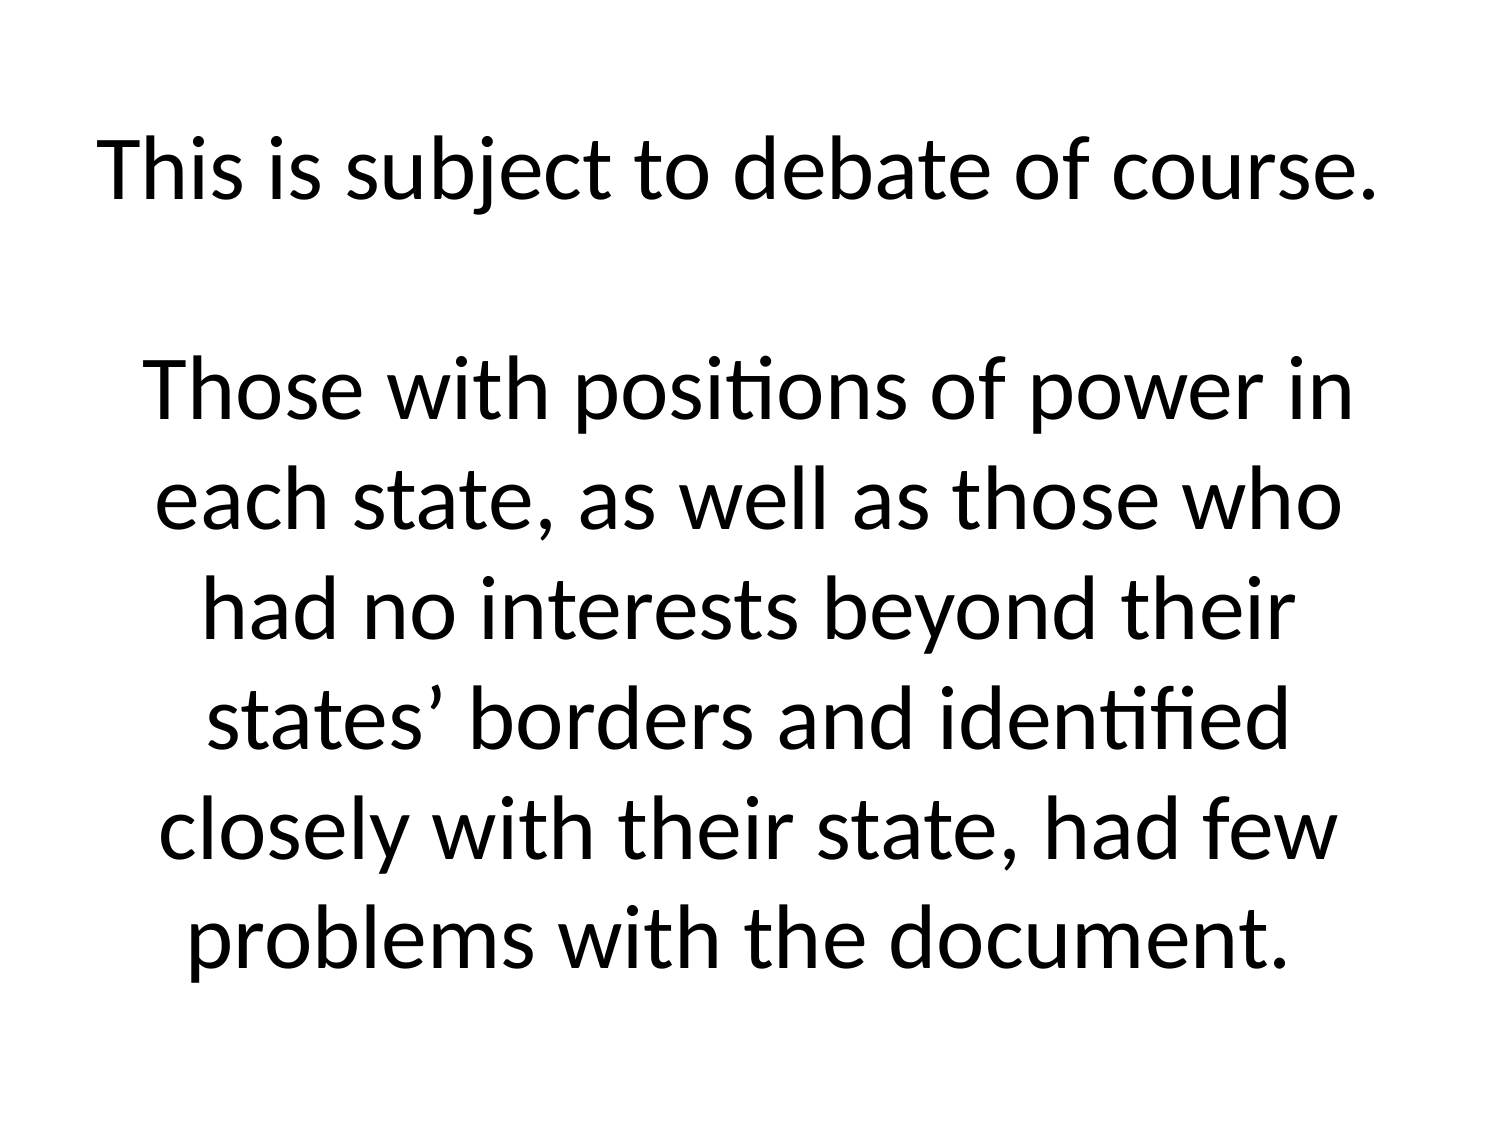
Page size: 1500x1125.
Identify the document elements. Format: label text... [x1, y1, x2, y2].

title This is subject to debate of course. Those with positions of power in each state, as well as those who had no interests beyond their states’ borders and identified closely with their state, had few problems with the document. [75, 45, 1425, 1050]
